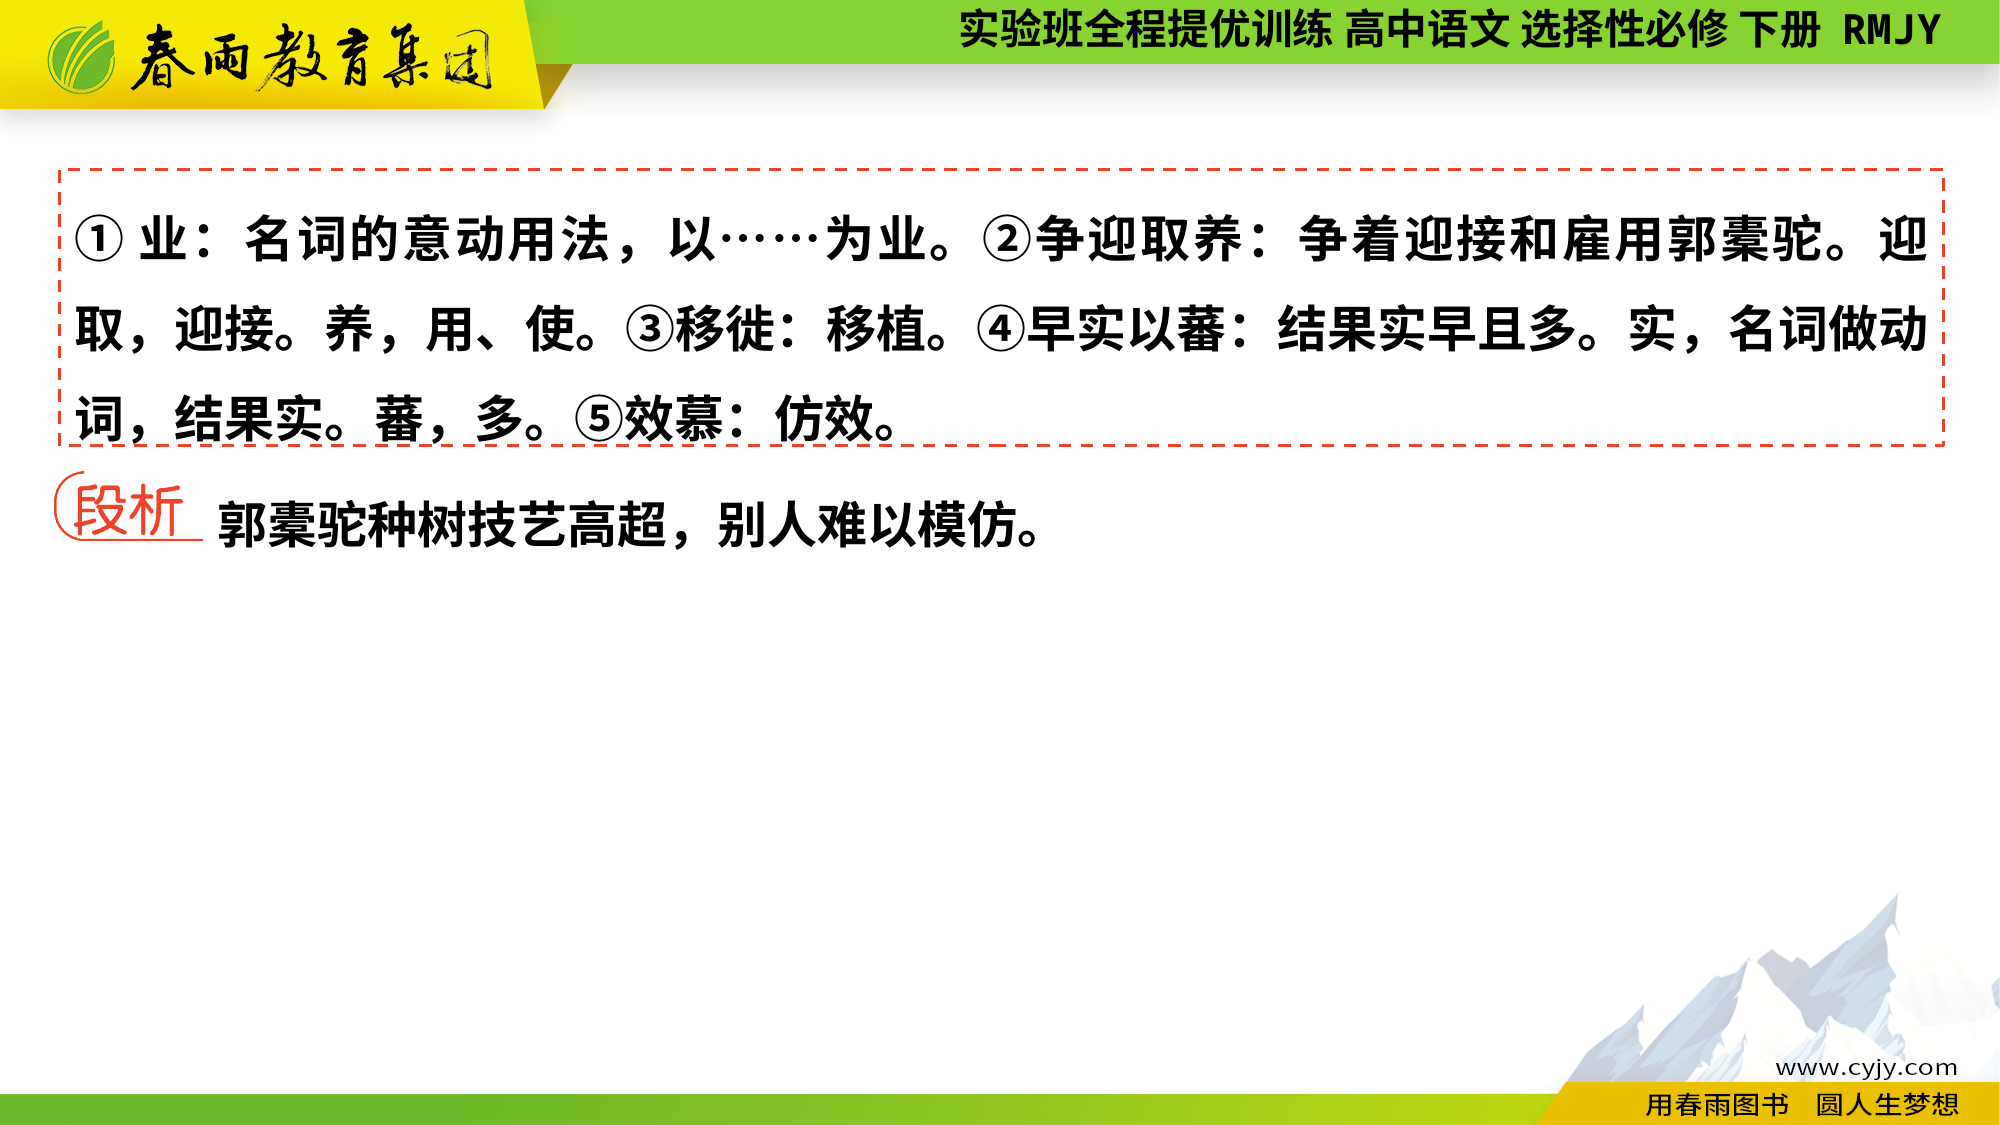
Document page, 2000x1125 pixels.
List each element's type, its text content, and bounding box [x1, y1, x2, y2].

list ①业：名词的意动用法，以……为业。②争迎取养：争着迎接和雇用郭橐驼。迎取，迎接。养，用、使。③移徙：移植。④早实以蕃：结果实早且多。实，名词做动词，结果实。蕃，多。⑤效慕：仿效。 [59, 169, 1944, 446]
text_box 郭橐驼种树技艺高超，别人难以模仿。 [202, 456, 1944, 562]
picture [0, 0, 2000, 1125]
